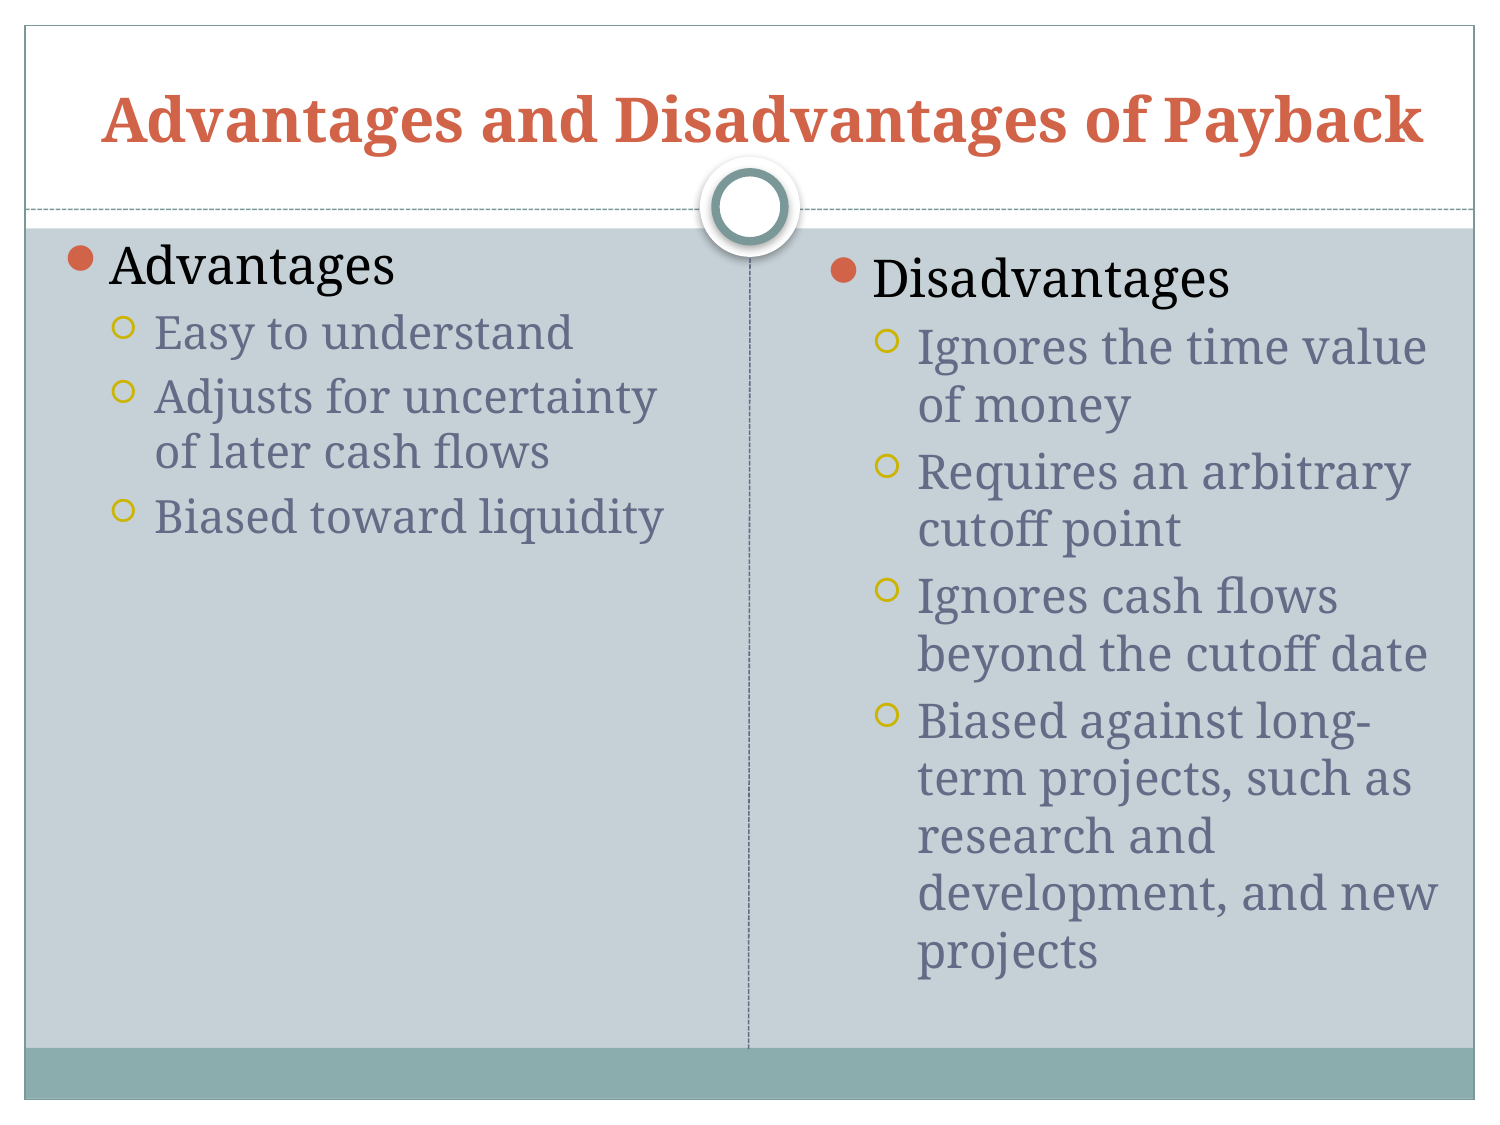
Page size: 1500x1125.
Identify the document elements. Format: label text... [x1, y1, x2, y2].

list Advantages Easy to understand Adjusts for uncertainty of later cash flows Biased toward liquidity [49, 224, 712, 993]
list Disadvantages Ignores the time value of money Requires an arbitrary cutoff point Ignores cash flows beyond the cutoff date Biased against long-term projects, such as research and development, and new projects [812, 237, 1475, 980]
title Advantages and Disadvantages of Payback [62, 12, 1463, 163]
